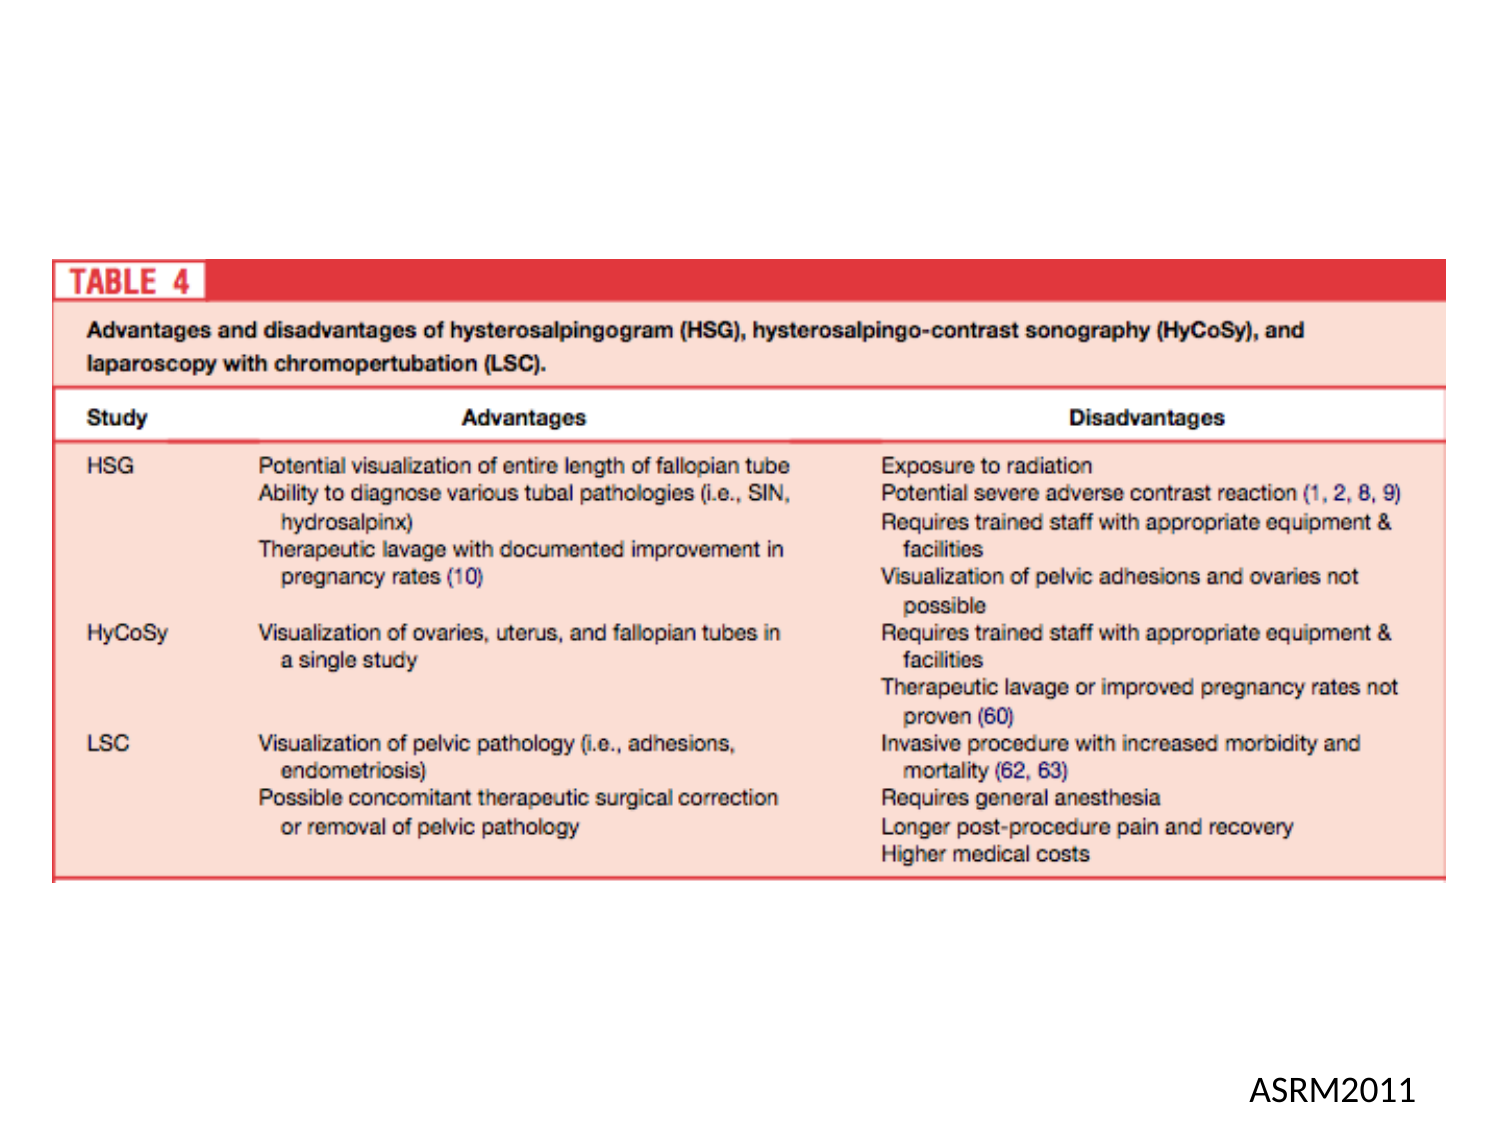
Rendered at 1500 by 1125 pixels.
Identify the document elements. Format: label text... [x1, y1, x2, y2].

picture [51, 259, 1447, 883]
text_box ASRM2011 [1234, 1057, 1500, 1118]
